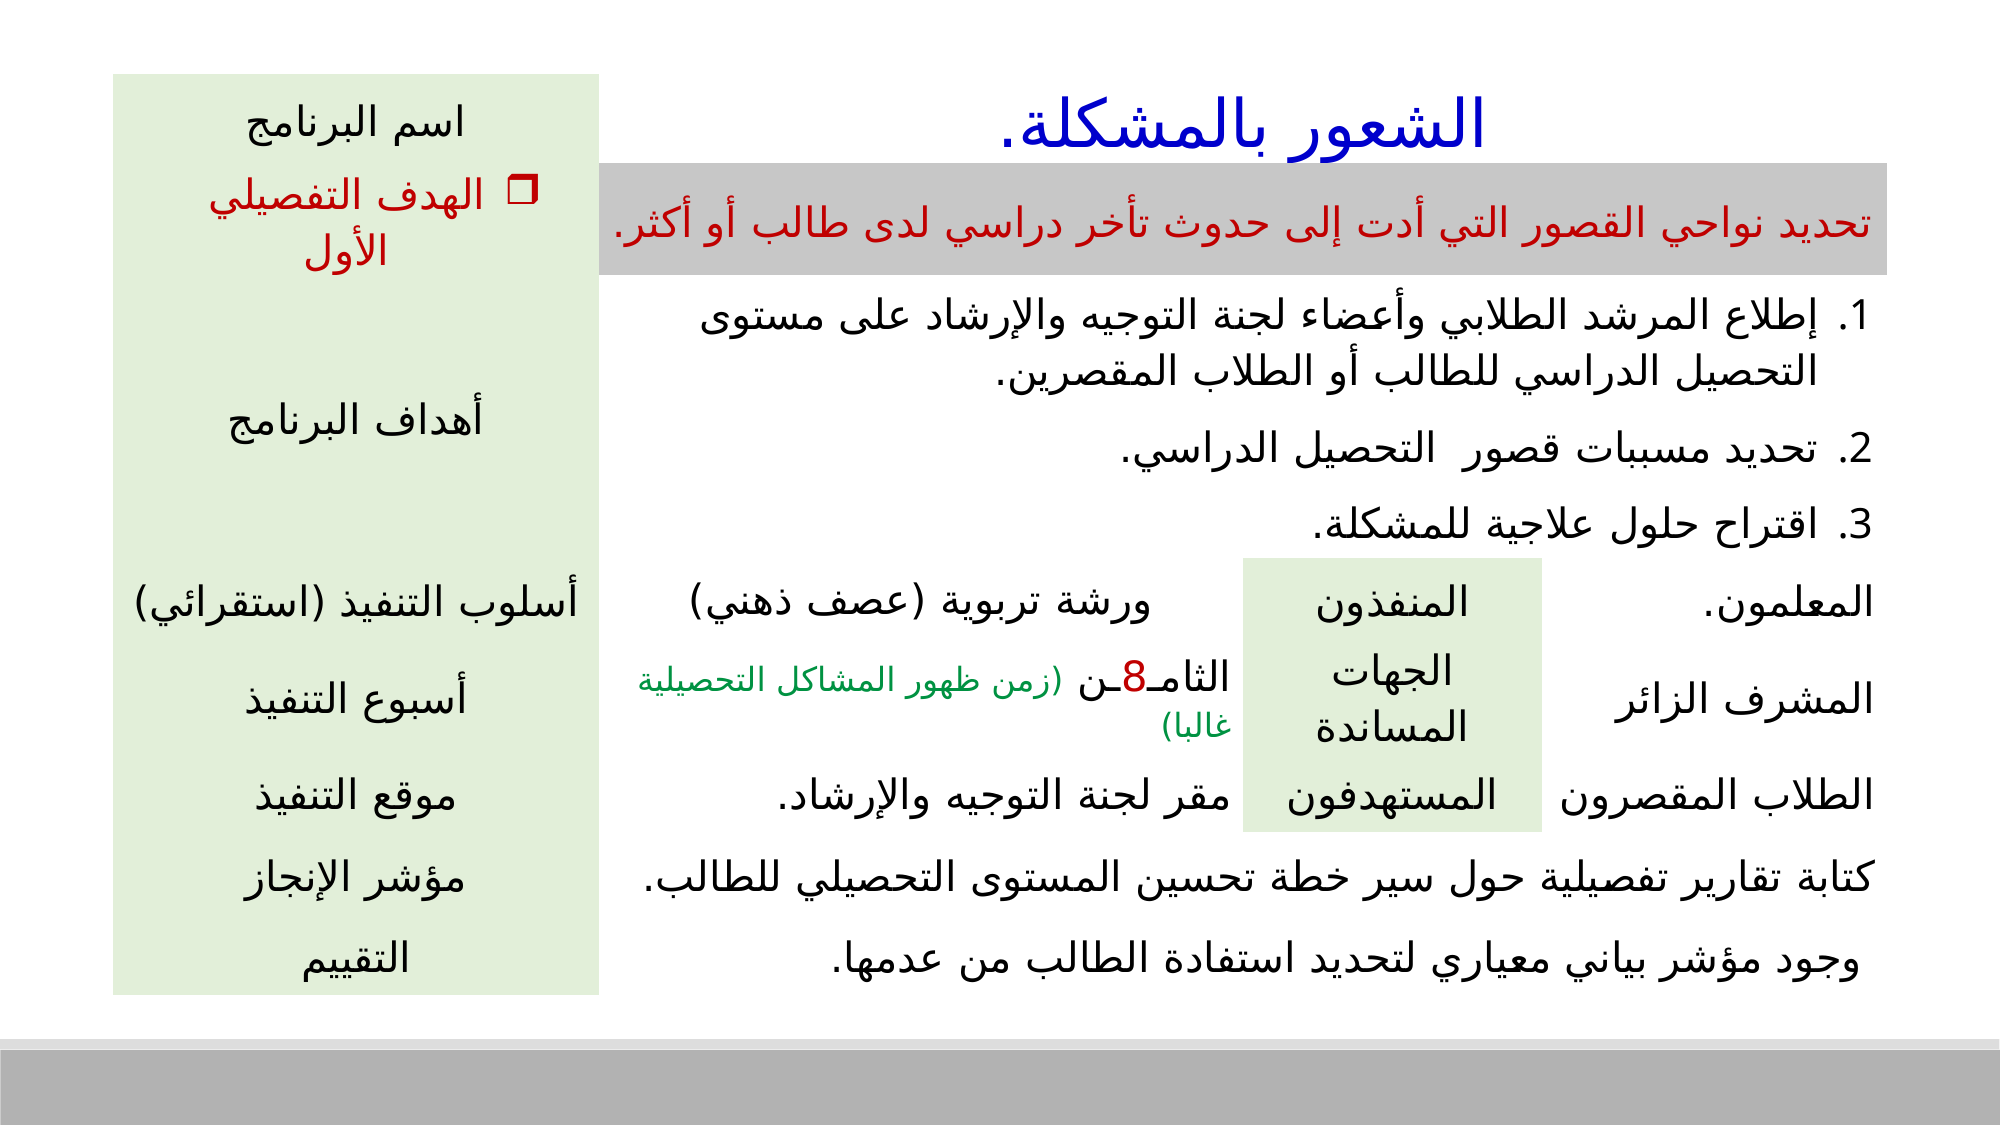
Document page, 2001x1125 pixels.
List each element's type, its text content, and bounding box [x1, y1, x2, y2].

table_cell أسلوب التنفيذ (استقرائي) [113, 558, 599, 639]
table_cell المستهدفون [1243, 751, 1542, 832]
table_cell المعلمون. [1542, 558, 1887, 639]
table_cell المنفذون [1243, 558, 1542, 639]
table_cell مقر لجنة التوجيه والإرشاد. [599, 751, 1243, 832]
table_cell الجهات المساندة [1243, 639, 1542, 751]
table_cell أهداف البرنامج [113, 275, 599, 558]
table_header اسم البرنامج [113, 74, 599, 163]
table_header الشعور بالمشكلة. [599, 74, 1887, 163]
table_cell الهدف التفصيلي الأول [113, 163, 599, 275]
table_cell تحديد نواحي القصور التي أدت إلى حدوث تأخر دراسي لدى طالب أو أكثر. [599, 163, 1887, 275]
table_cell المشرف الزائر [1542, 639, 1887, 751]
table_cell الثامـ8ـن (زمن ظهور المشاكل التحصيلية غالبا) [599, 639, 1243, 751]
table_cell الطلاب المقصرون [1542, 751, 1887, 832]
table_cell ورشة تربوية (عصف ذهني) [599, 558, 1243, 639]
table_cell التقييم [113, 914, 599, 995]
table_cell مؤشر الإنجاز [113, 832, 599, 914]
table_cell أسبوع التنفيذ [113, 639, 599, 751]
table_cell كتابة تقارير تفصيلية حول سير خطة تحسين المستوى التحصيلي للطالب. [599, 832, 1887, 914]
table_cell موقع التنفيذ [113, 751, 599, 832]
table_cell وجود مؤشر بياني معياري لتحديد استفادة الطالب من عدمها. [599, 914, 1887, 995]
table_cell إطلاع المرشد الطلابي وأعضاء لجنة التوجيه والإرشاد على مستوى التحصيل الدراسي للطالب أو الطلاب المقصرين. تحديد مسببات قصور التحصيل الدراسي. اقتراح حلول علاجية للمشكلة. [599, 275, 1887, 558]
